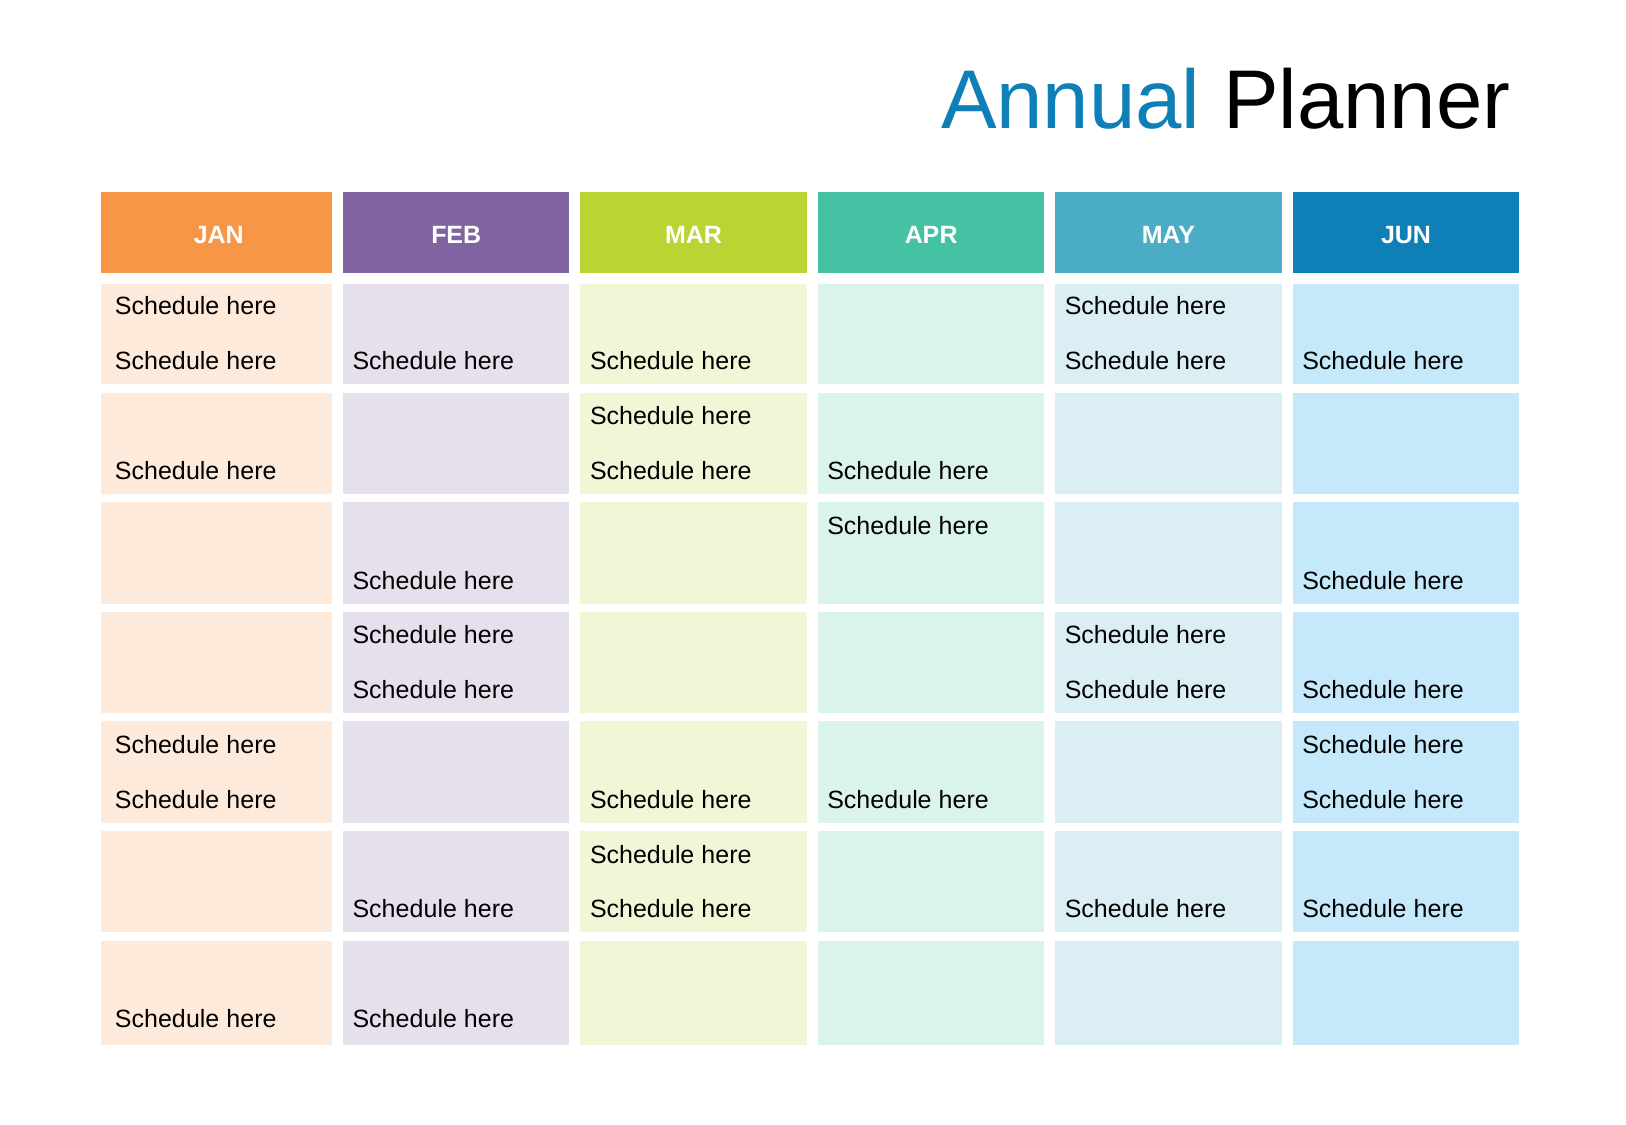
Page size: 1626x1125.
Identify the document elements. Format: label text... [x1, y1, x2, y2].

table_cell [343, 393, 569, 443]
table_cell [818, 721, 1044, 772]
table_cell [818, 334, 1044, 384]
table_header JAN [101, 192, 332, 273]
table_cell Schedule here [1055, 284, 1282, 334]
table_cell [101, 612, 332, 663]
table_cell [818, 663, 1044, 713]
table_cell [818, 284, 1044, 334]
table_cell Schedule here [580, 443, 807, 494]
table_cell Schedule here [580, 772, 807, 823]
table_cell [818, 393, 1044, 443]
table_cell [343, 284, 569, 334]
table_cell Schedule here [1293, 663, 1519, 713]
table_cell [580, 502, 807, 553]
table_cell [580, 612, 807, 663]
table_cell Schedule here [101, 991, 332, 1045]
table_cell [1293, 443, 1519, 494]
table_cell Schedule here [1055, 663, 1282, 713]
table_cell Schedule here [1055, 612, 1282, 663]
table_cell Schedule here [1293, 772, 1519, 823]
table_cell [1293, 612, 1519, 663]
table_cell Schedule here [343, 991, 569, 1045]
table_cell Schedule here [818, 443, 1044, 494]
table_cell [343, 721, 569, 772]
table_cell [818, 991, 1044, 1045]
table_cell [1055, 443, 1282, 494]
table_cell [1055, 393, 1282, 443]
table_cell Schedule here [818, 502, 1044, 553]
table_cell Schedule here [343, 334, 569, 384]
table_cell [101, 502, 332, 553]
table_cell Schedule here [1293, 553, 1519, 604]
table_cell [1055, 721, 1282, 772]
table_cell [818, 941, 1044, 991]
table_cell Schedule here [1055, 334, 1282, 384]
table_cell Schedule here [343, 612, 569, 663]
table_cell [1055, 502, 1282, 553]
table_header FEB [343, 192, 569, 273]
table_cell Schedule here [818, 772, 1044, 823]
table_cell [580, 991, 807, 1045]
table_cell [1293, 991, 1519, 1045]
table_cell Schedule here [101, 721, 332, 772]
table_cell [580, 663, 807, 713]
table_cell Schedule here [1293, 882, 1519, 932]
table_cell [1293, 284, 1519, 334]
table_cell [1293, 941, 1519, 991]
table_cell Schedule here [1293, 334, 1519, 384]
table_cell [580, 284, 807, 334]
table_cell [1055, 941, 1282, 991]
table_cell [1055, 772, 1282, 823]
table_cell [343, 941, 569, 991]
table_header MAY [1055, 192, 1282, 273]
table_cell [580, 941, 807, 991]
table_cell [580, 553, 807, 604]
table_cell Schedule here [343, 553, 569, 604]
table_cell [101, 831, 332, 882]
table_cell Schedule here [101, 443, 332, 494]
table_cell [1293, 831, 1519, 882]
table_header MAR [580, 192, 807, 273]
table_cell [343, 443, 569, 494]
table_cell [818, 553, 1044, 604]
table_cell [1055, 553, 1282, 604]
table_cell Schedule here [580, 393, 807, 443]
table_cell [580, 721, 807, 772]
table_header JUN [1293, 192, 1519, 273]
table_cell Schedule here [343, 663, 569, 713]
table_cell [343, 502, 569, 553]
table_cell [343, 772, 569, 823]
table_cell [101, 941, 332, 991]
table_cell [343, 831, 569, 882]
table_cell Schedule here [343, 882, 569, 932]
table_cell Schedule here [101, 334, 332, 384]
table_cell [101, 553, 332, 604]
text_box Annual Planner [99, 37, 1525, 153]
table_cell [1055, 991, 1282, 1045]
table_cell [101, 882, 332, 932]
table_cell Schedule here [101, 772, 332, 823]
table_cell [1293, 502, 1519, 553]
table_cell [101, 663, 332, 713]
table_cell [818, 882, 1044, 932]
table_cell [818, 612, 1044, 663]
table_cell [1055, 831, 1282, 882]
table_cell Schedule here [580, 334, 807, 384]
table_cell Schedule here [580, 831, 807, 882]
table_cell Schedule here [101, 284, 332, 334]
table_cell [818, 831, 1044, 882]
table_cell Schedule here [1293, 721, 1519, 772]
table_cell [1293, 393, 1519, 443]
table_cell Schedule here [580, 882, 807, 932]
table_header APR [818, 192, 1044, 273]
table_cell [101, 393, 332, 443]
table_cell Schedule here [1055, 882, 1282, 932]
